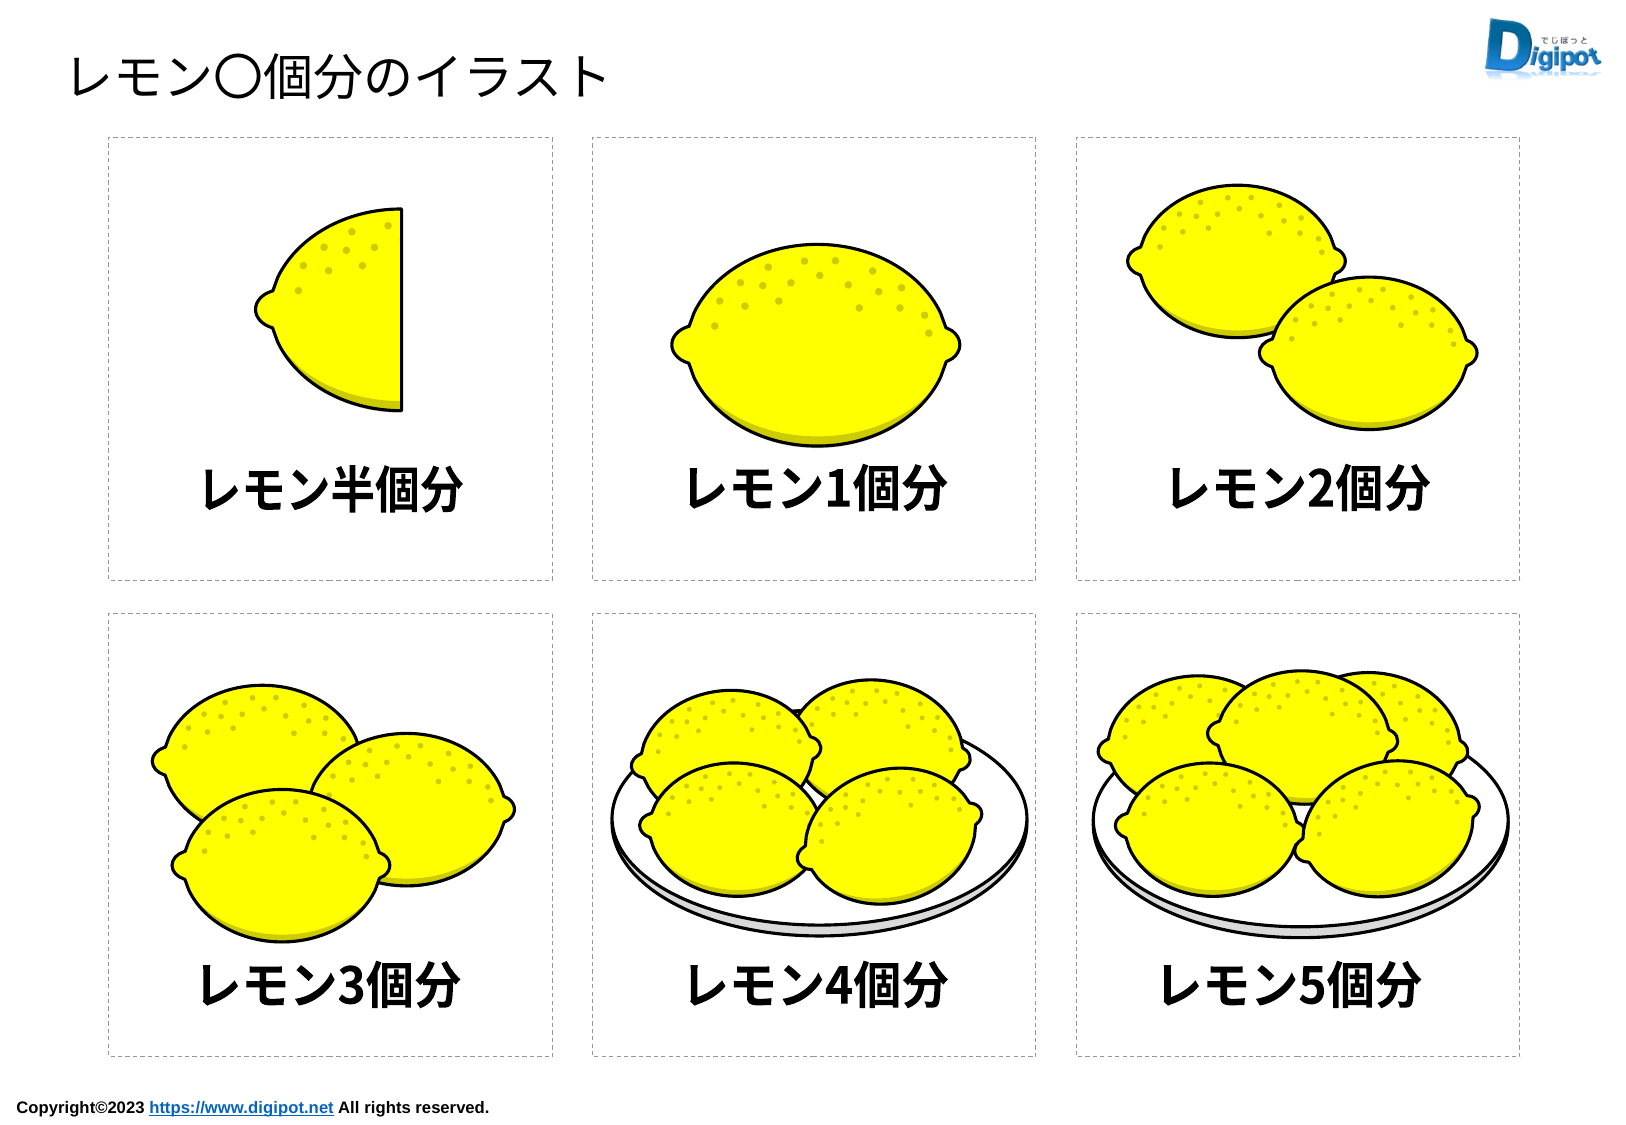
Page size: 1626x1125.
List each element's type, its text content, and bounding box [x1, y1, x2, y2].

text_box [1127, 185, 1478, 512]
picture [1485, 18, 1602, 82]
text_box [1093, 670, 1509, 1009]
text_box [205, 208, 464, 513]
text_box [612, 680, 1027, 1009]
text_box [152, 685, 515, 1009]
text_box レモン〇個分のイラスト [48, 38, 628, 113]
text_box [671, 244, 960, 512]
